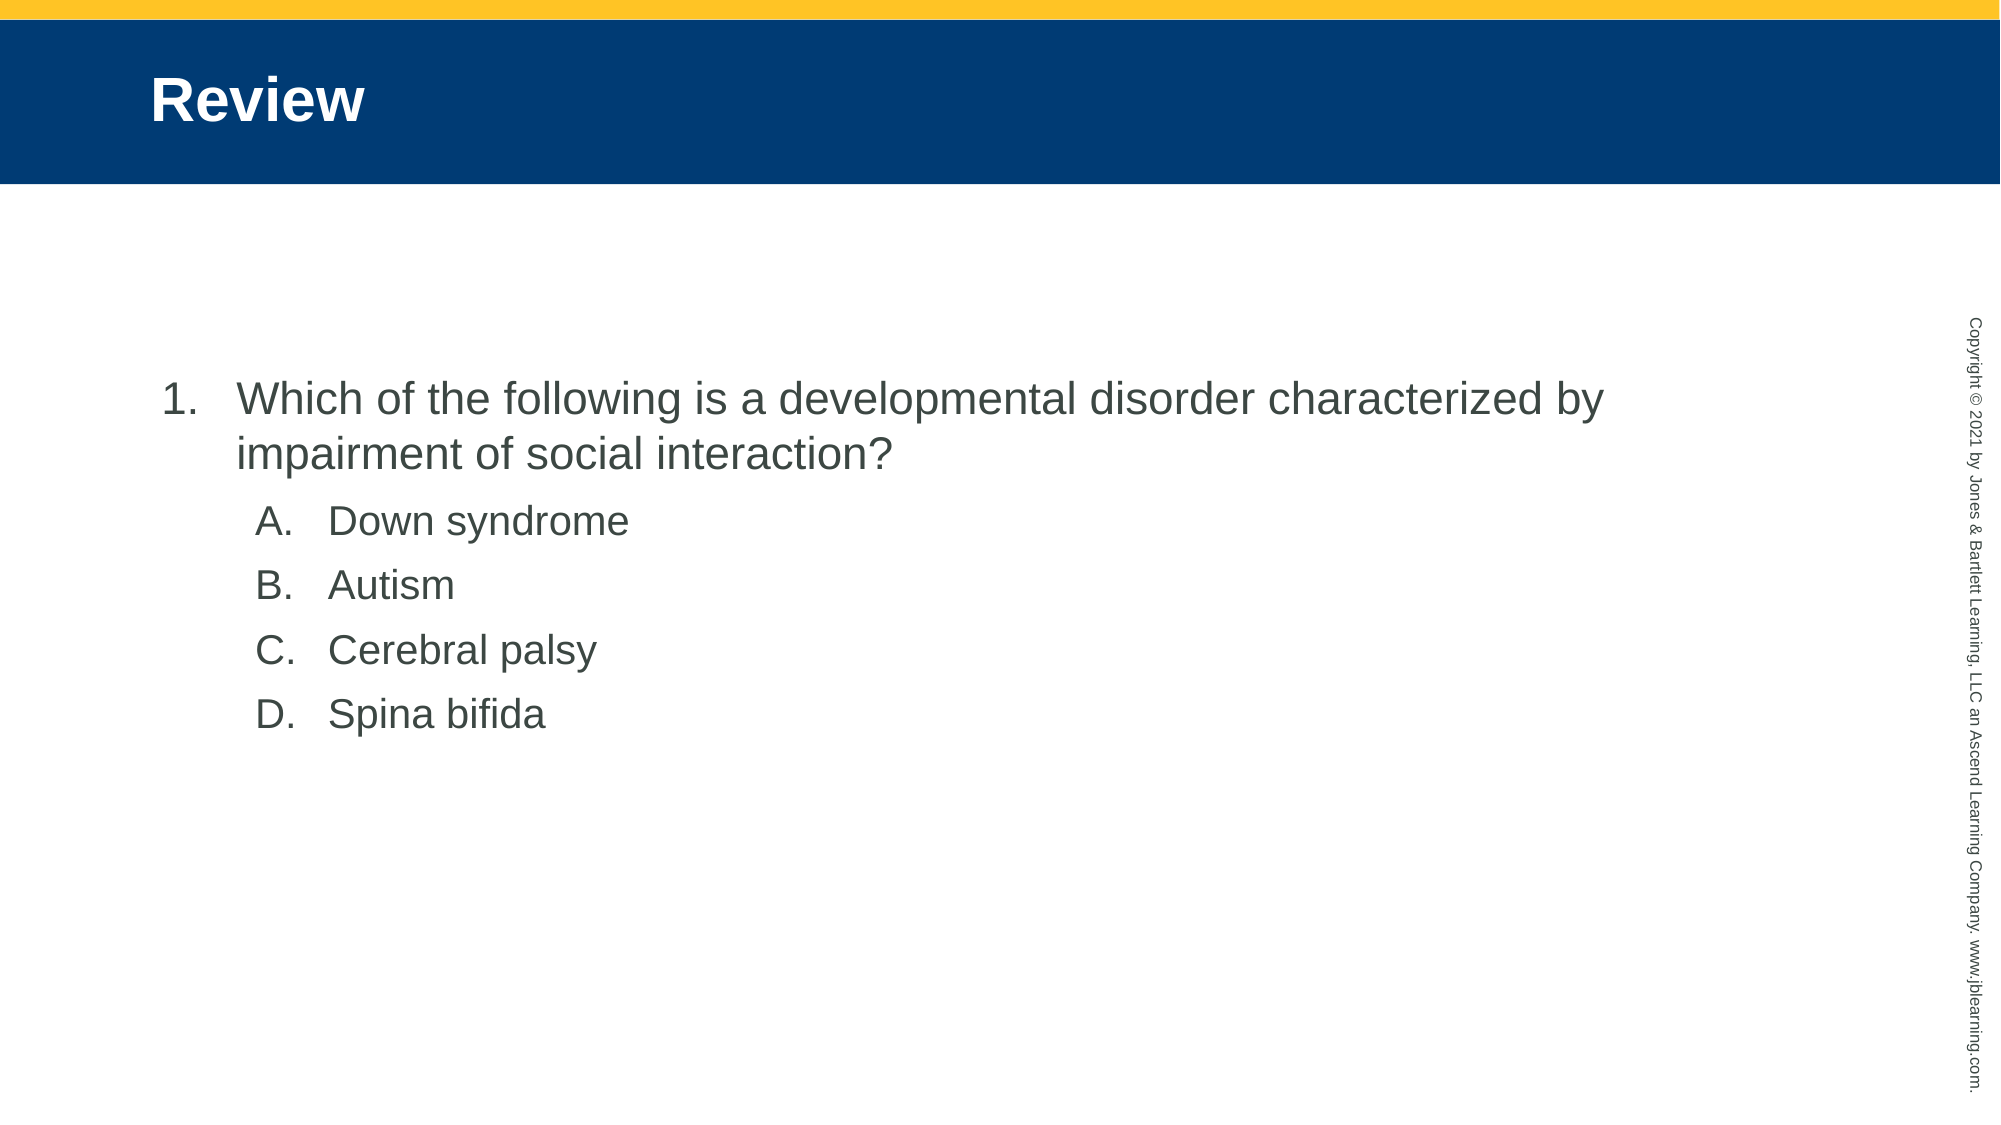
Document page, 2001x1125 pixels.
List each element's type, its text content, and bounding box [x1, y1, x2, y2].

list Which of the following is a developmental disorder characterized by impairment of social interaction? Down syndrome Autism Cerebral palsy Spina bifida [146, 361, 1859, 1016]
title Review [0, 19, 2000, 185]
